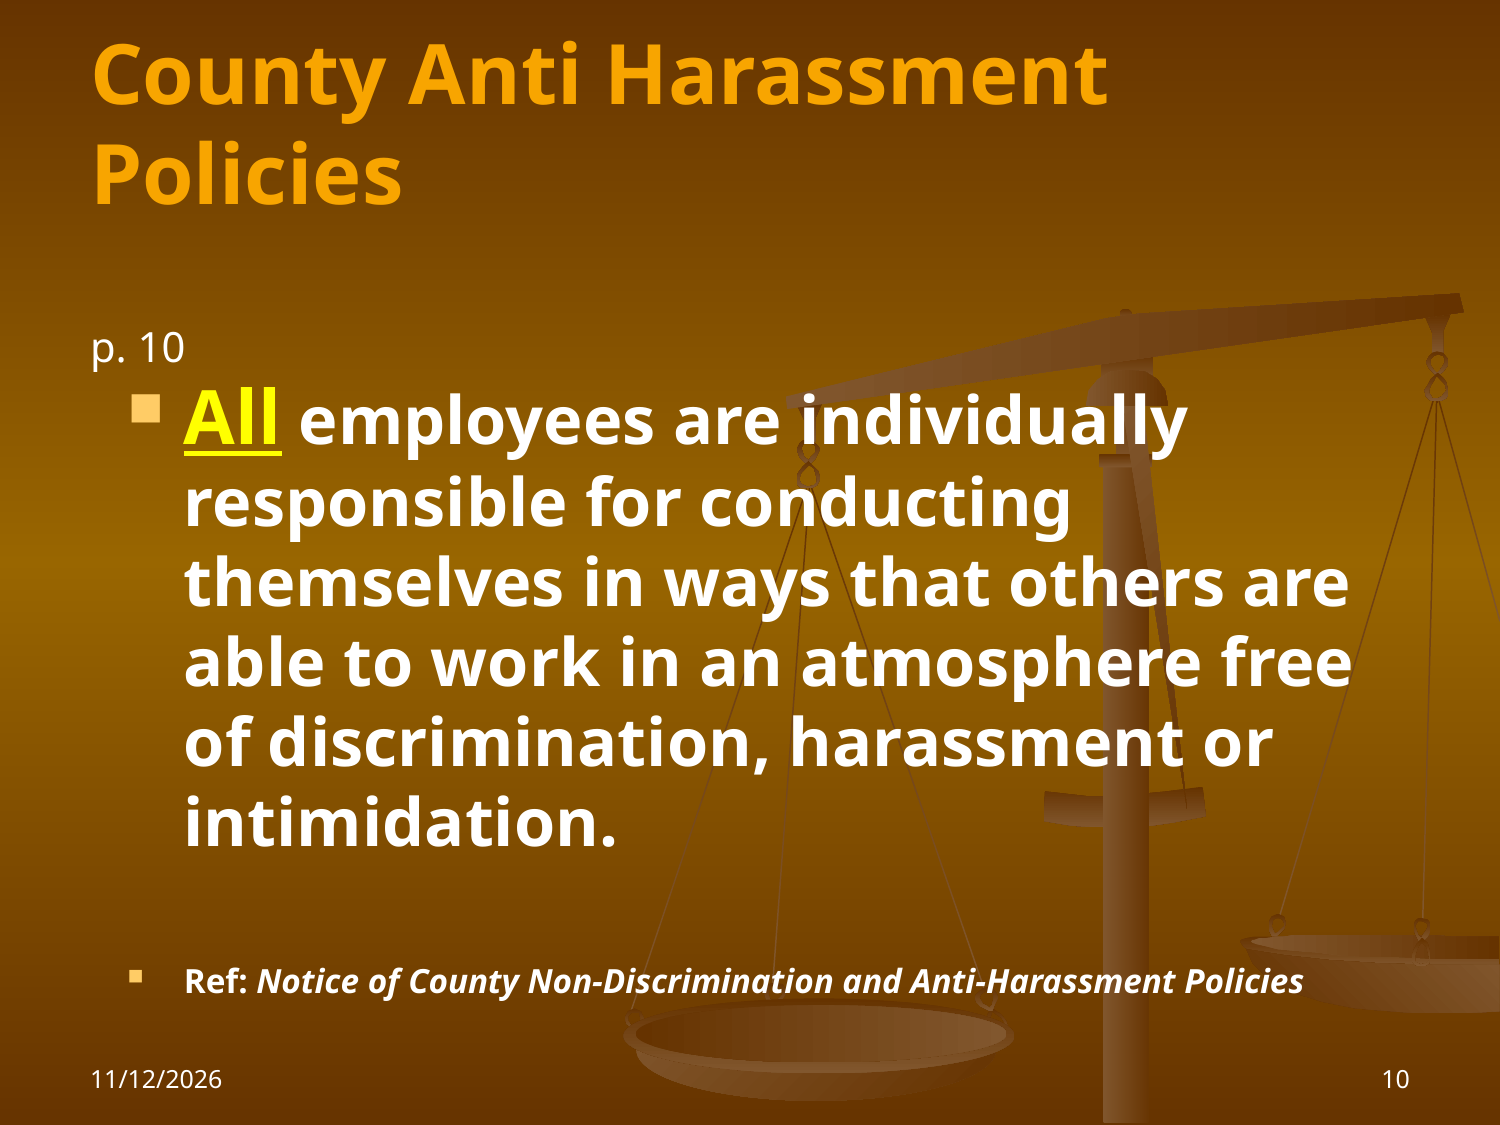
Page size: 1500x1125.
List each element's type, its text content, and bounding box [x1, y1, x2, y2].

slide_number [74, 1029, 426, 1106]
title County Anti Harassment Policies p. 10 [74, 87, 1426, 305]
list All employees are individually responsible for conducting themselves in ways that others are able to work in an atmosphere free of discrimination, harassment or intimidation. Ref: Notice of County Non-Discrimination and Anti-Harassment Policies [112, 362, 1376, 1031]
slide_number 10 [1074, 1029, 1426, 1106]
